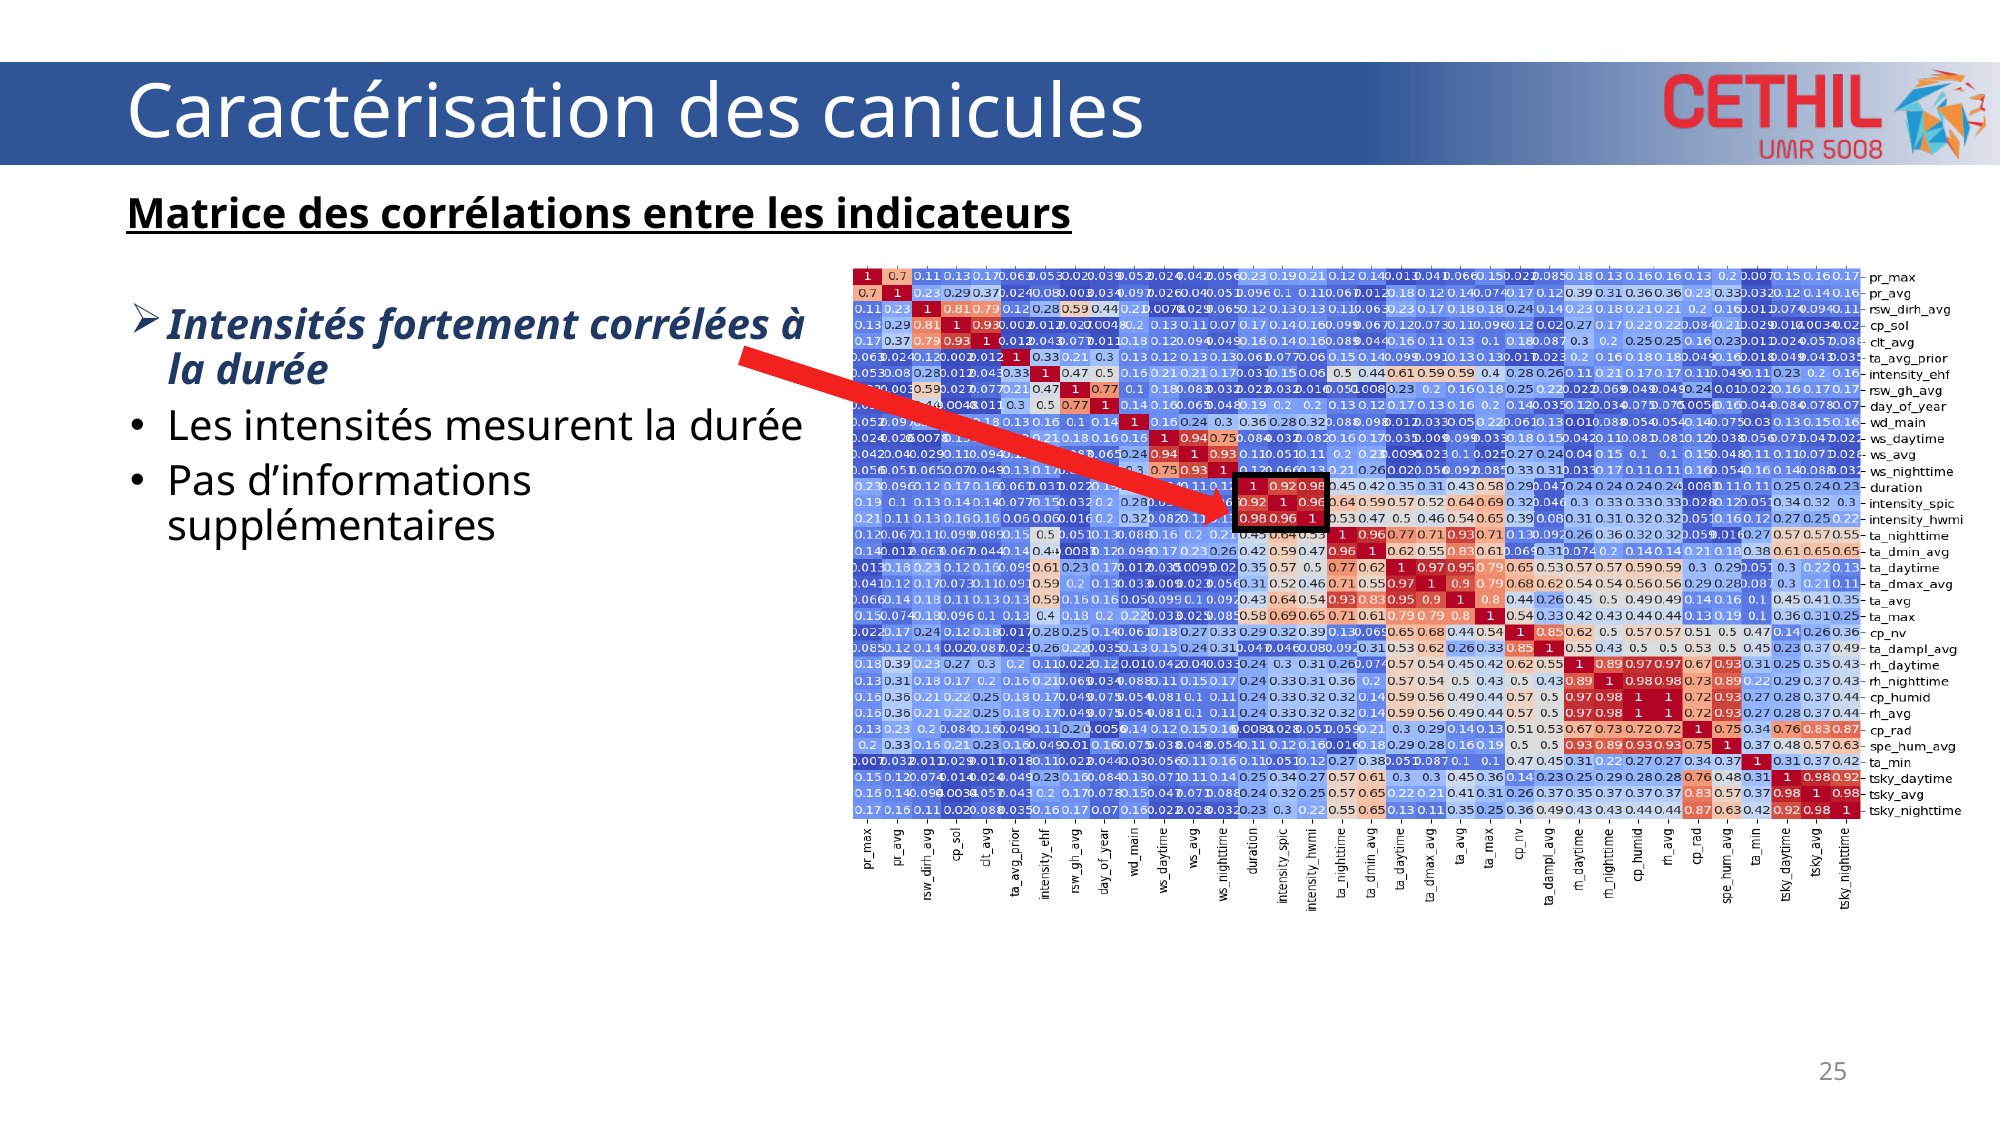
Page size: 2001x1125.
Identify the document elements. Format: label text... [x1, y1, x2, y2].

list Matrice des corrélations entre les indicateurs [111, 184, 1935, 267]
slide_number 25 [1412, 1042, 1863, 1103]
list Intensités fortement corrélées à la durée Les intensités mesurent la durée Pas d’informations supplémentaires [111, 296, 848, 1014]
title Caractérisation des canicules [111, 42, 1937, 185]
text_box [849, 266, 1998, 914]
text_box [738, 345, 849, 401]
